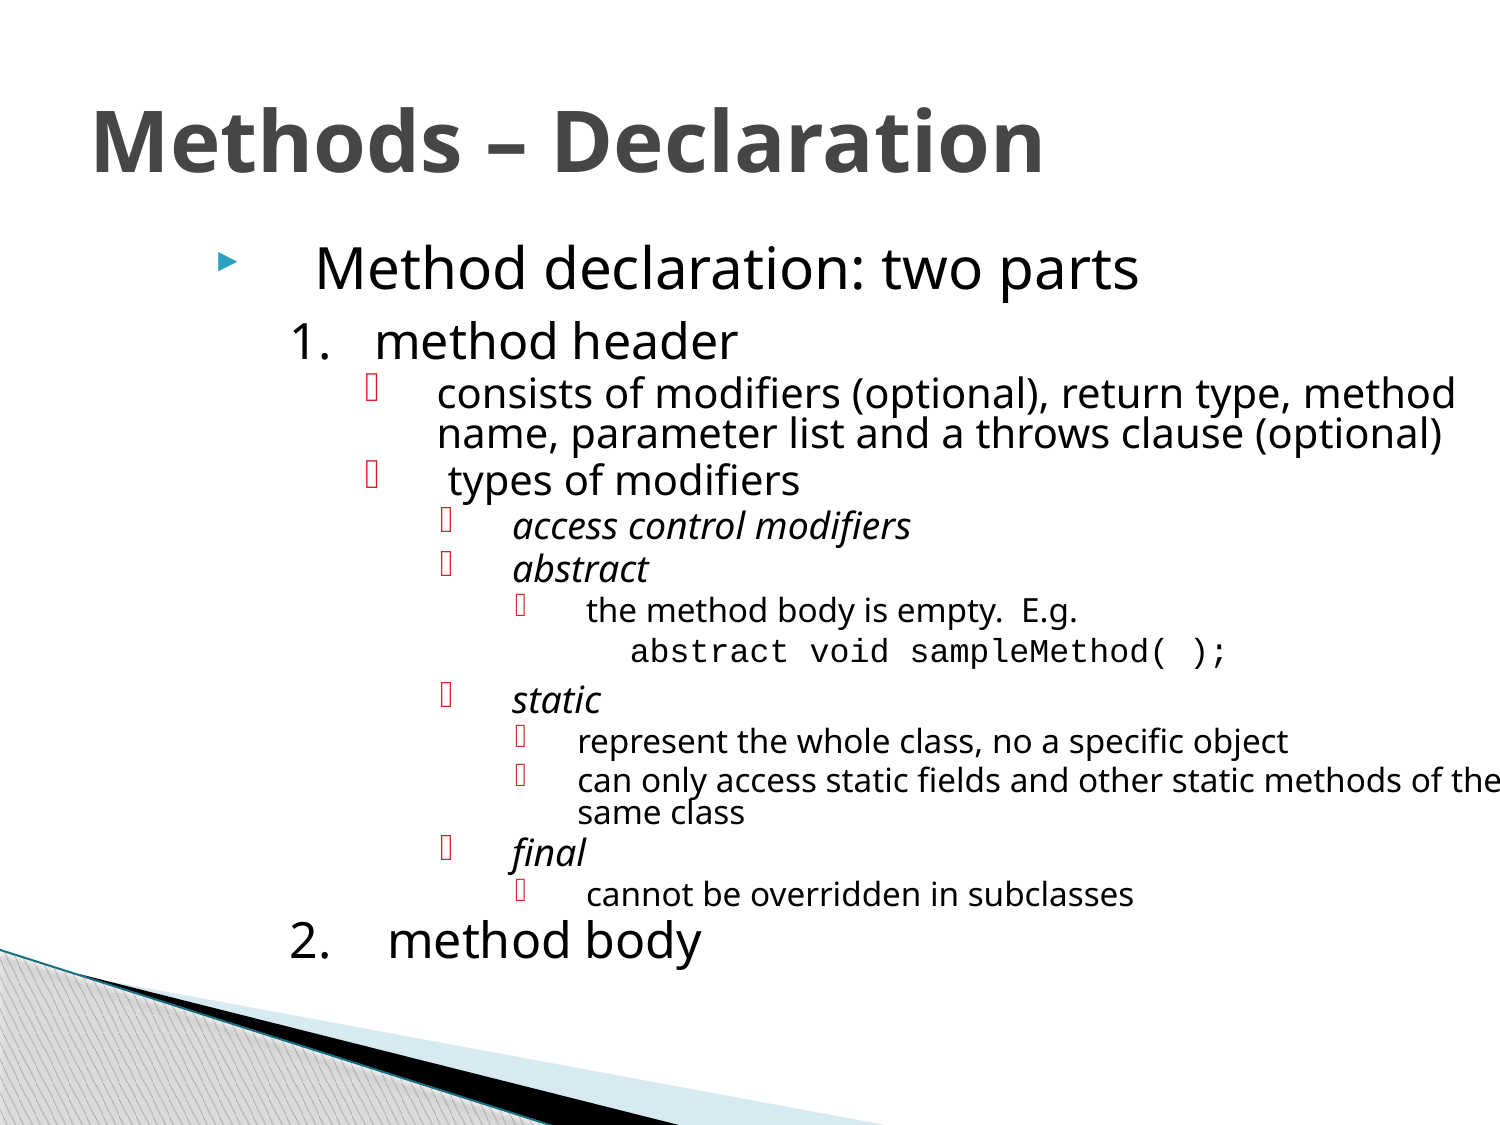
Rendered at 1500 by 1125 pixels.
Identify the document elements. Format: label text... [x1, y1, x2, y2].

title Methods – Declaration [75, 45, 1425, 233]
list Method declaration: two parts method header consists of modifiers (optional), return type, method name, parameter list and a throws clause (optional) types of modifiers access control modifiers abstract the method body is empty. E.g. abstract void sampleMethod( ); static represent the whole class, no a specific object can only access static fields and other static methods of the same class final cannot be overridden in subclasses method body [200, 237, 1500, 1025]
